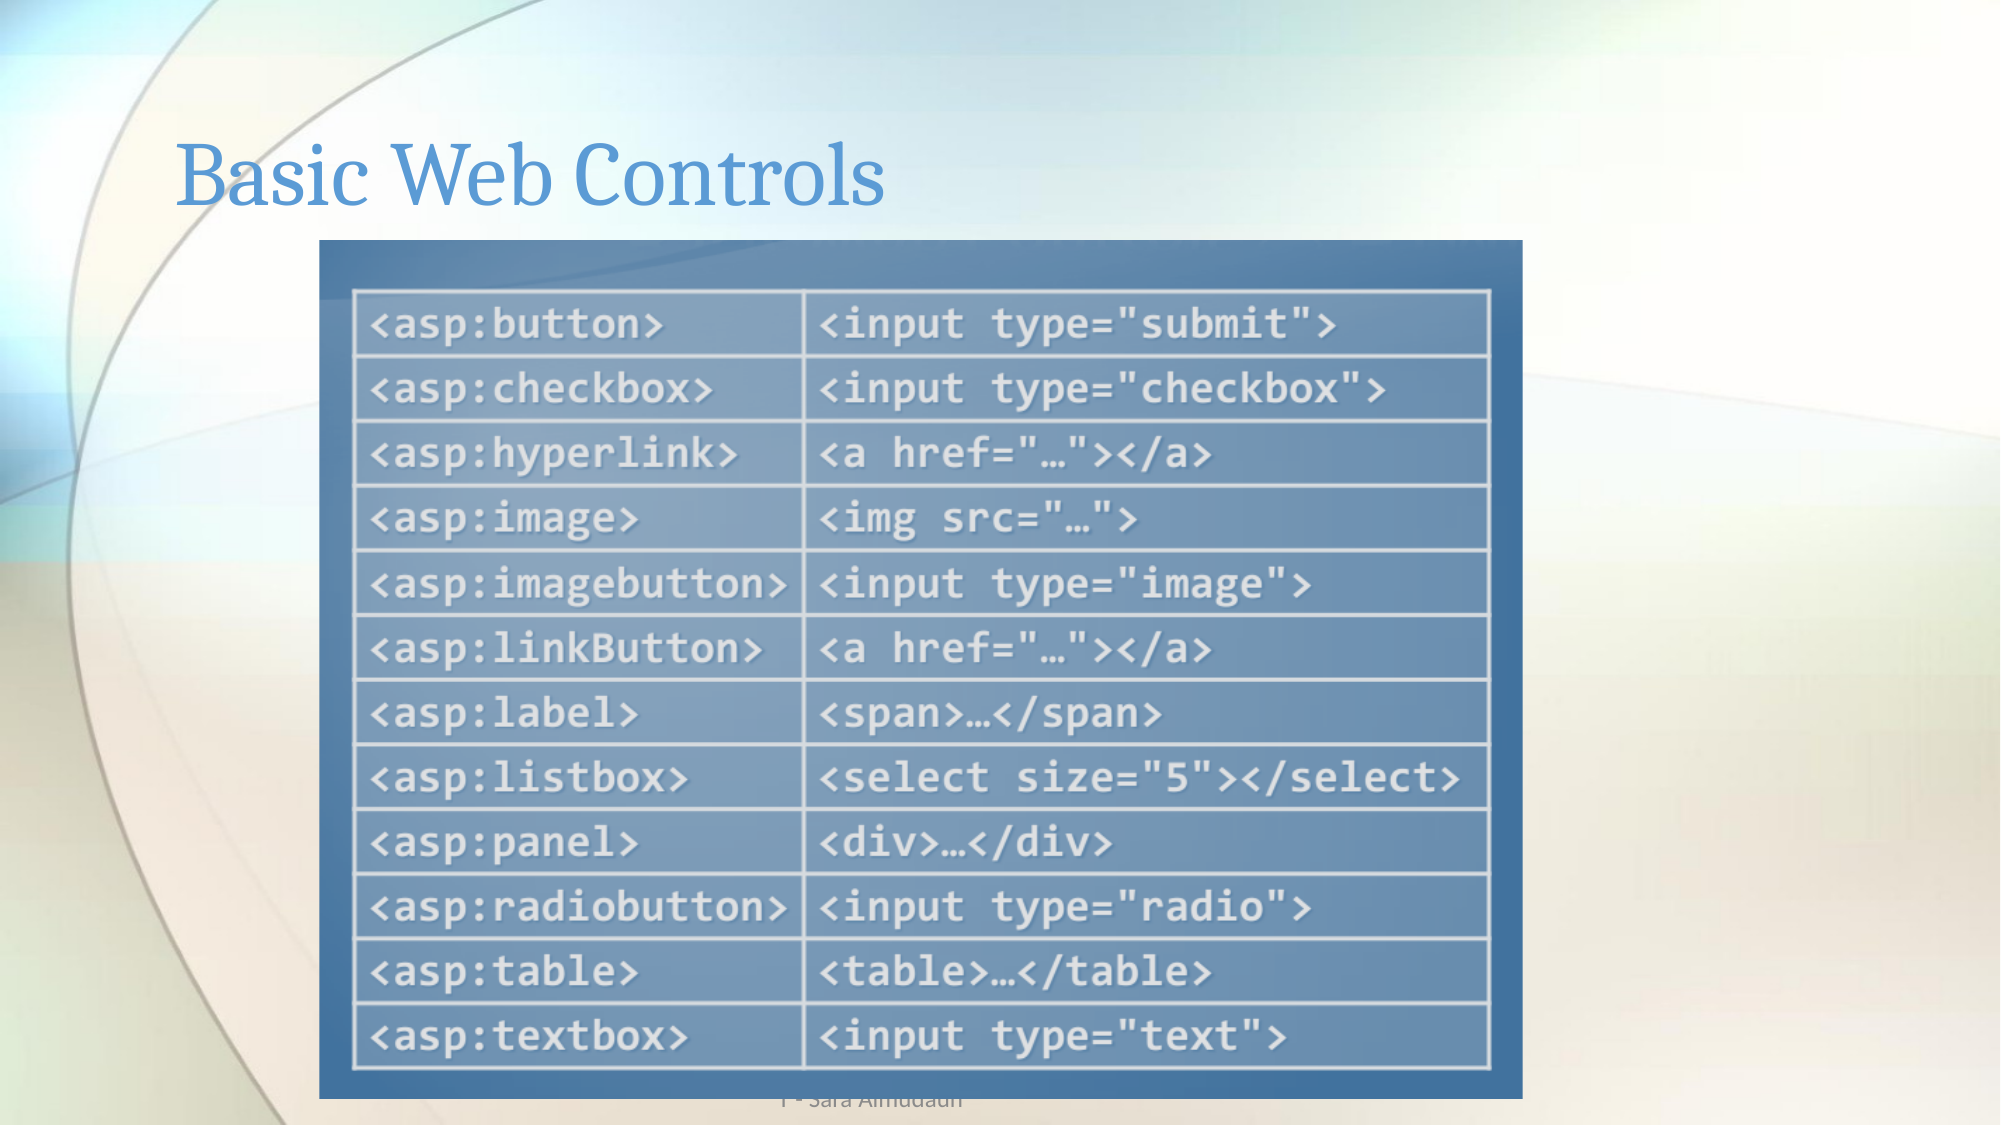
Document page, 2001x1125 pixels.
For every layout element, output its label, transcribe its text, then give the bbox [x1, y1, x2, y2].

title Basic Web Controls [159, 59, 1641, 278]
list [319, 240, 1523, 1100]
picture [0, 0, 2001, 1125]
